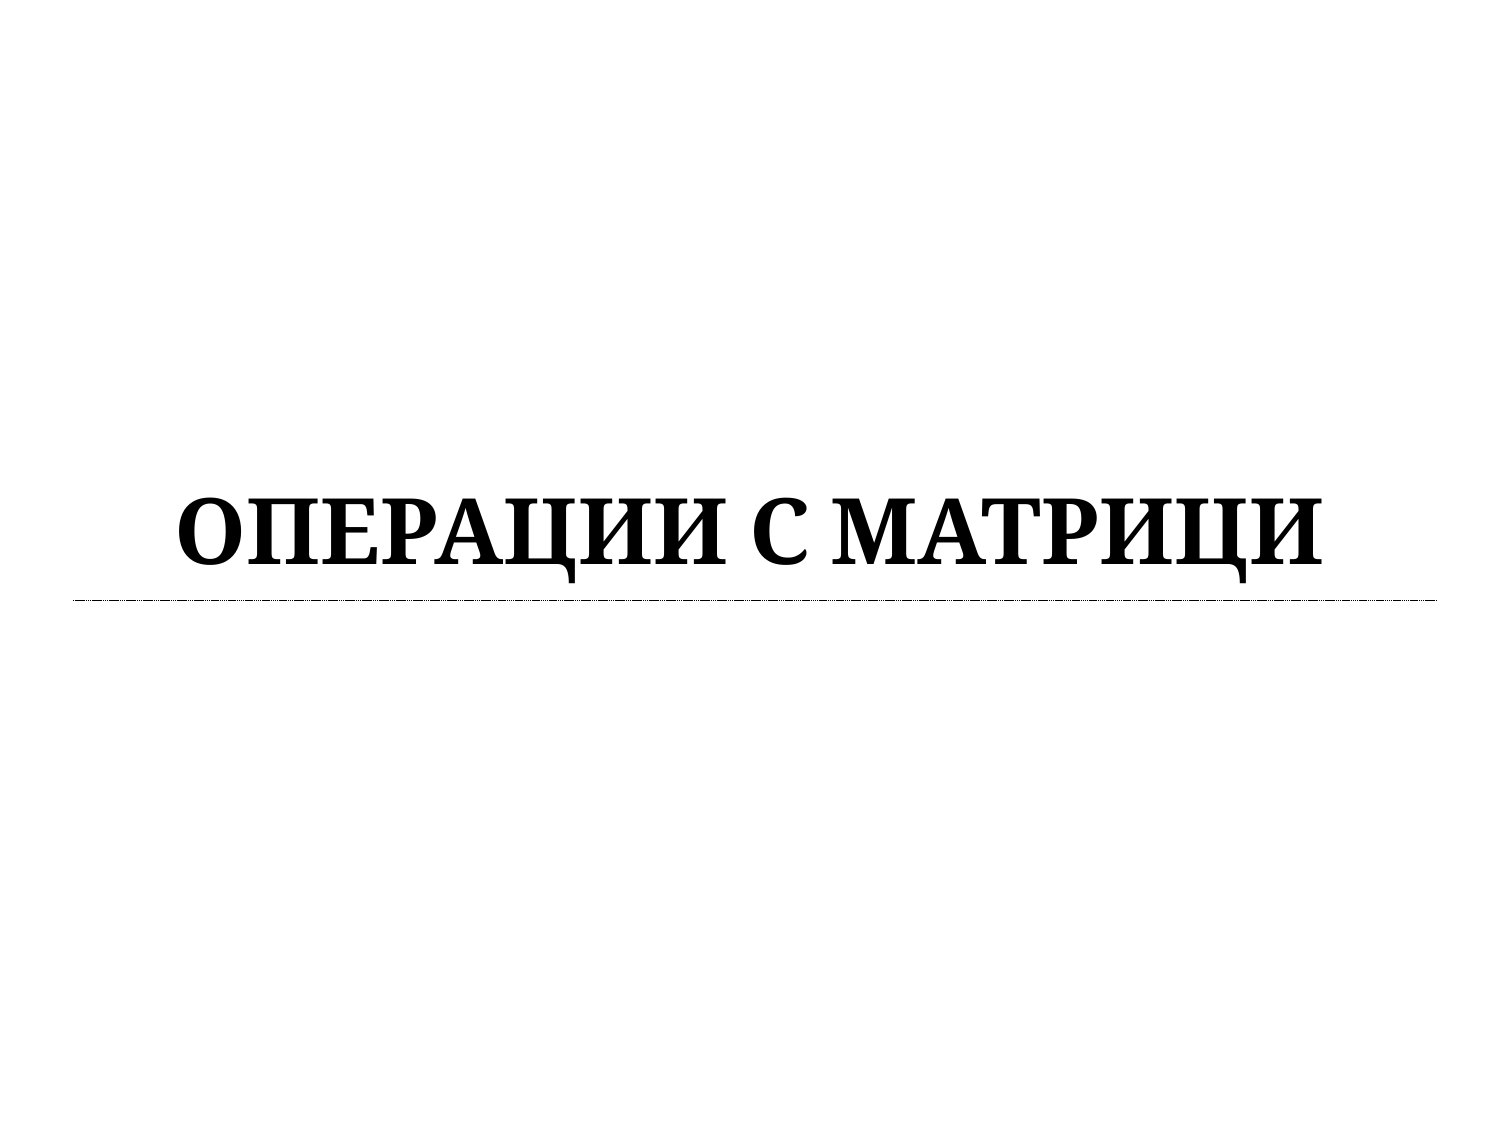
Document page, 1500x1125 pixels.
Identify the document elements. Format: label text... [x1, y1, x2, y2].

title Операции с матрици [0, 346, 1500, 594]
